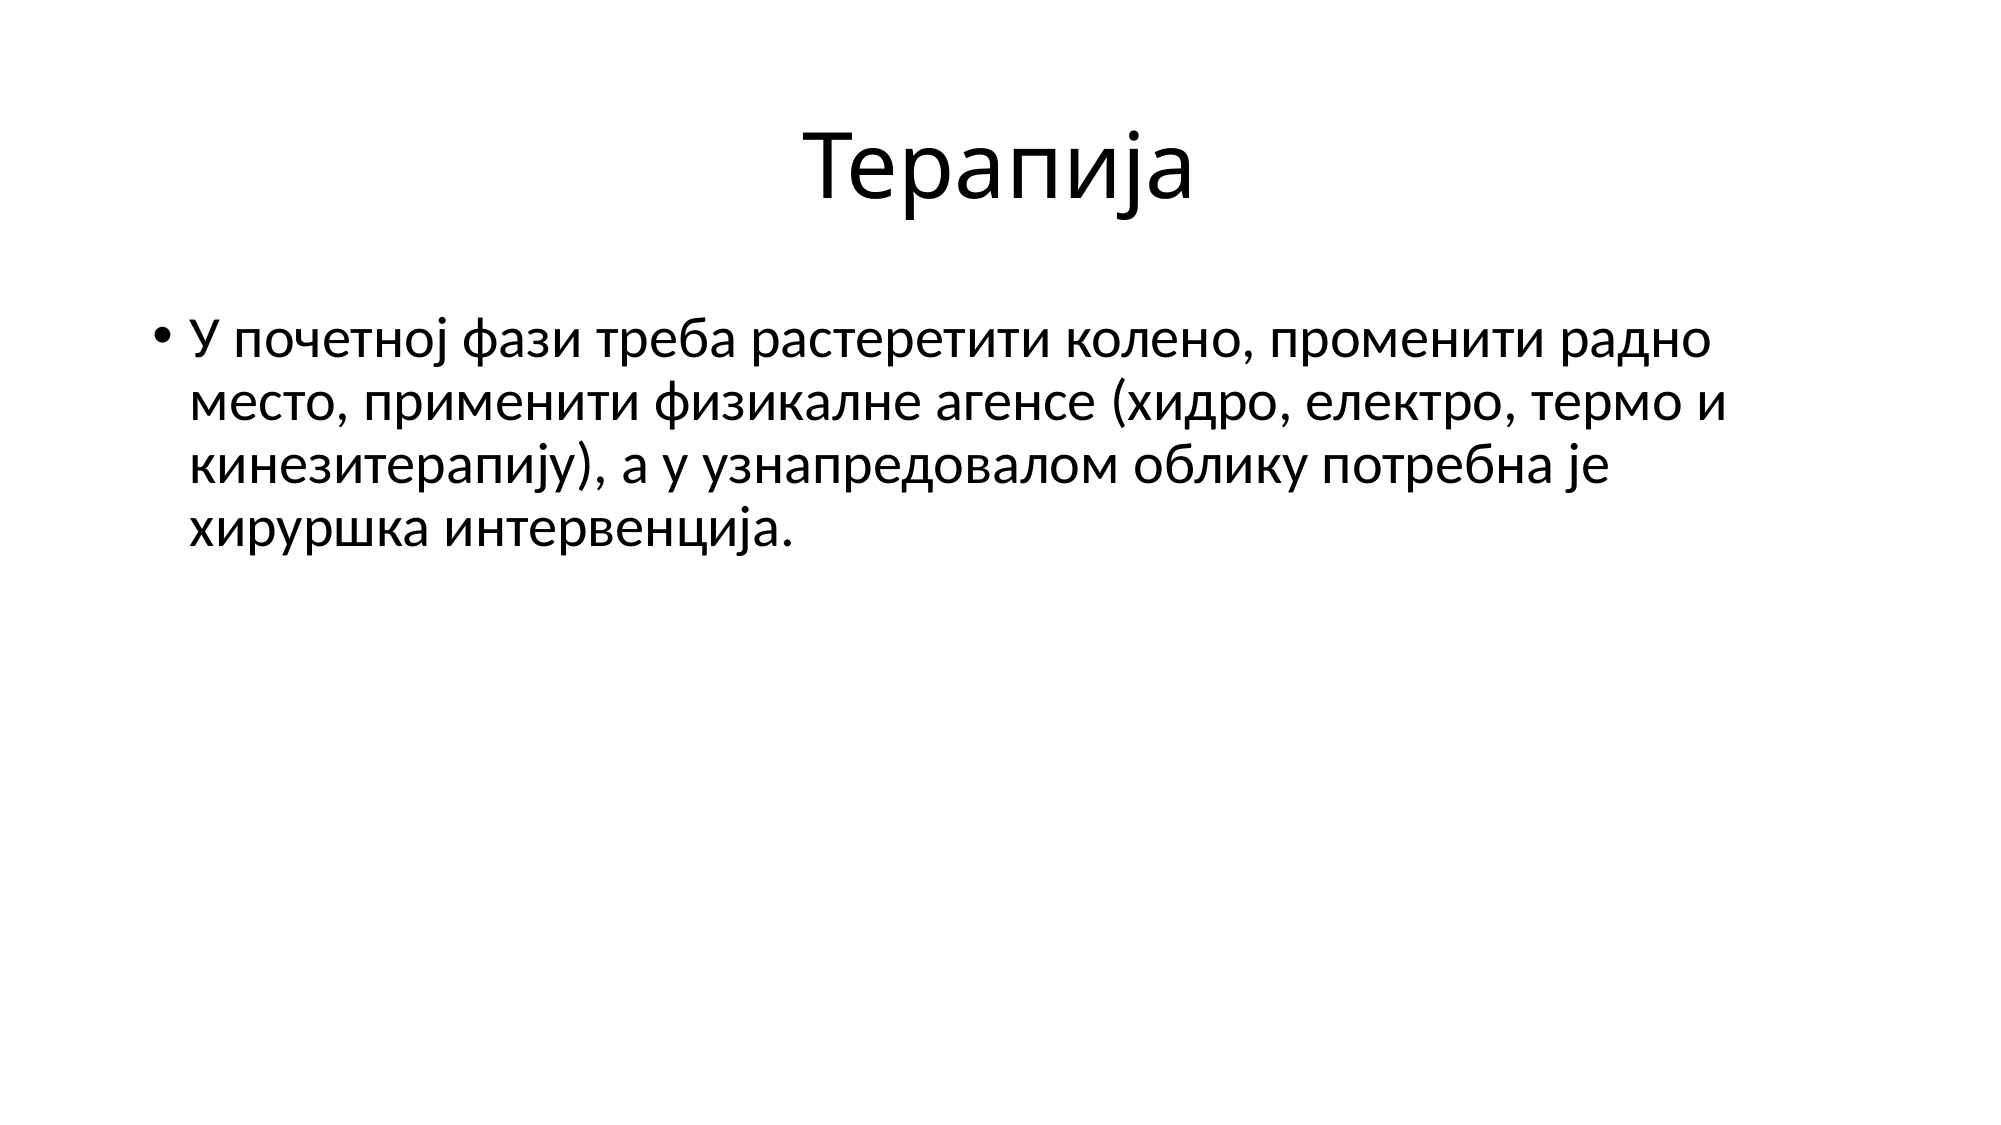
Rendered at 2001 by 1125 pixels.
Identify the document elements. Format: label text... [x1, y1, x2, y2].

title Терапија [137, 59, 1863, 278]
list У почетној фази треба растеретити колено, променити радно место, применити физикалне агенсе (хидро, електро, термо и кинезитерапију), а у узнапредовалом облику потребна је хируршка интервенција. [137, 299, 1863, 1014]
